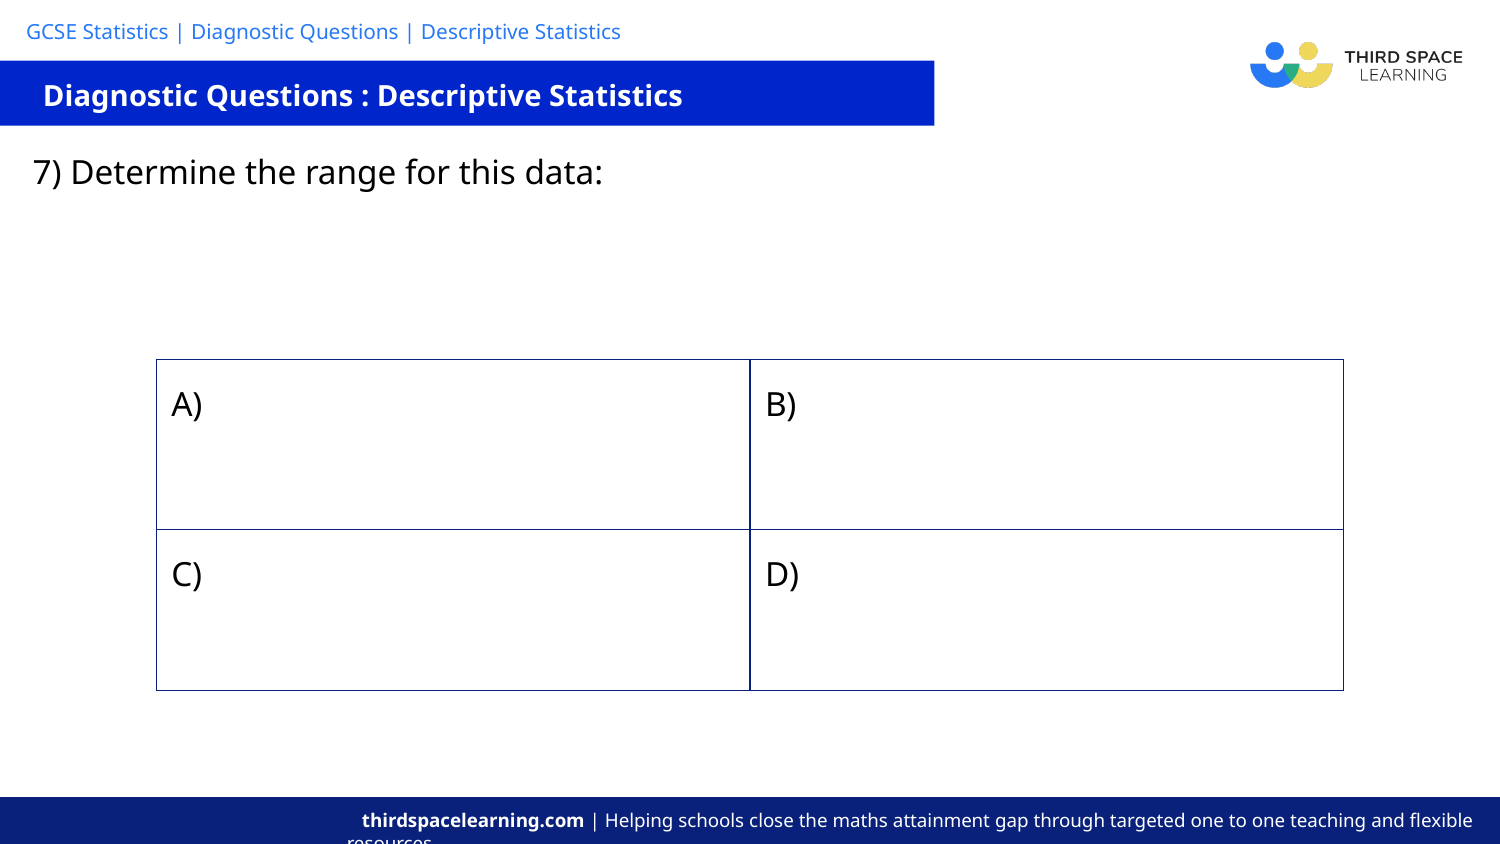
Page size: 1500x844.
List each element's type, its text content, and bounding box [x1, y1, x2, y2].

picture [1250, 33, 1465, 99]
text_box Diagnostic Questions : Descriptive Statistics [27, 61, 880, 127]
